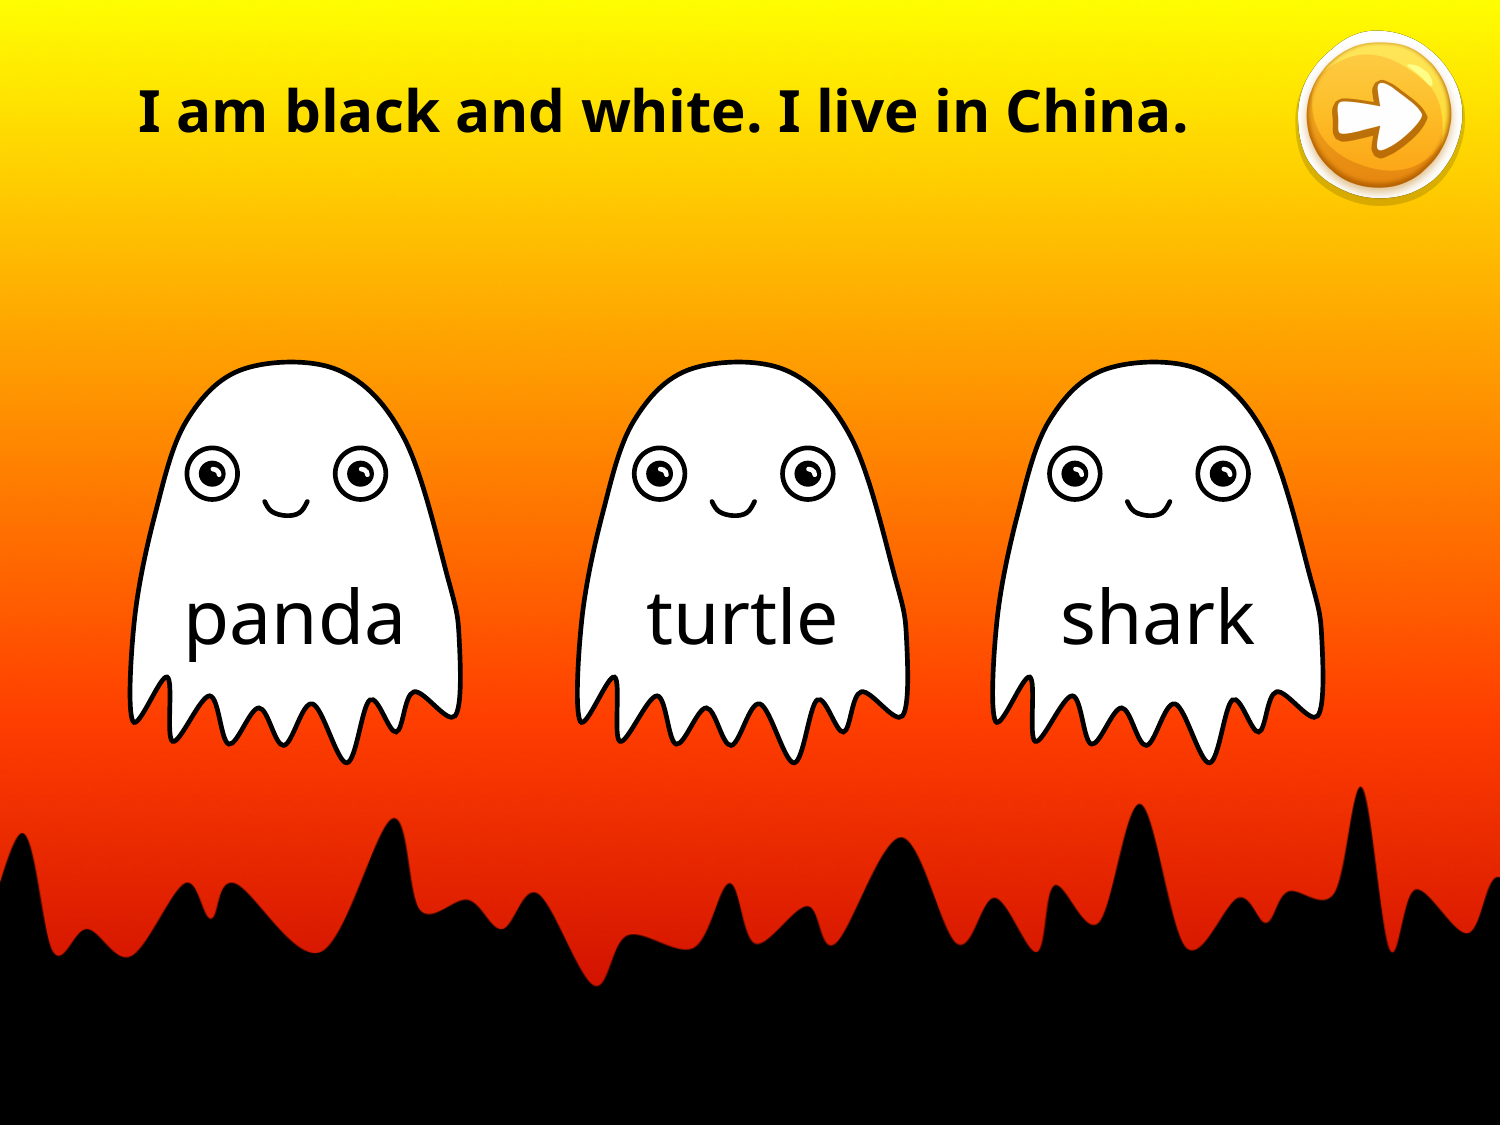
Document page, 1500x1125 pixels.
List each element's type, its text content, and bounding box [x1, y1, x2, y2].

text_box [577, 361, 908, 763]
text_box I am black and white. I live in China. [79, 66, 1249, 152]
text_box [992, 361, 1323, 763]
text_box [130, 361, 461, 763]
picture [0, 0, 1500, 1125]
